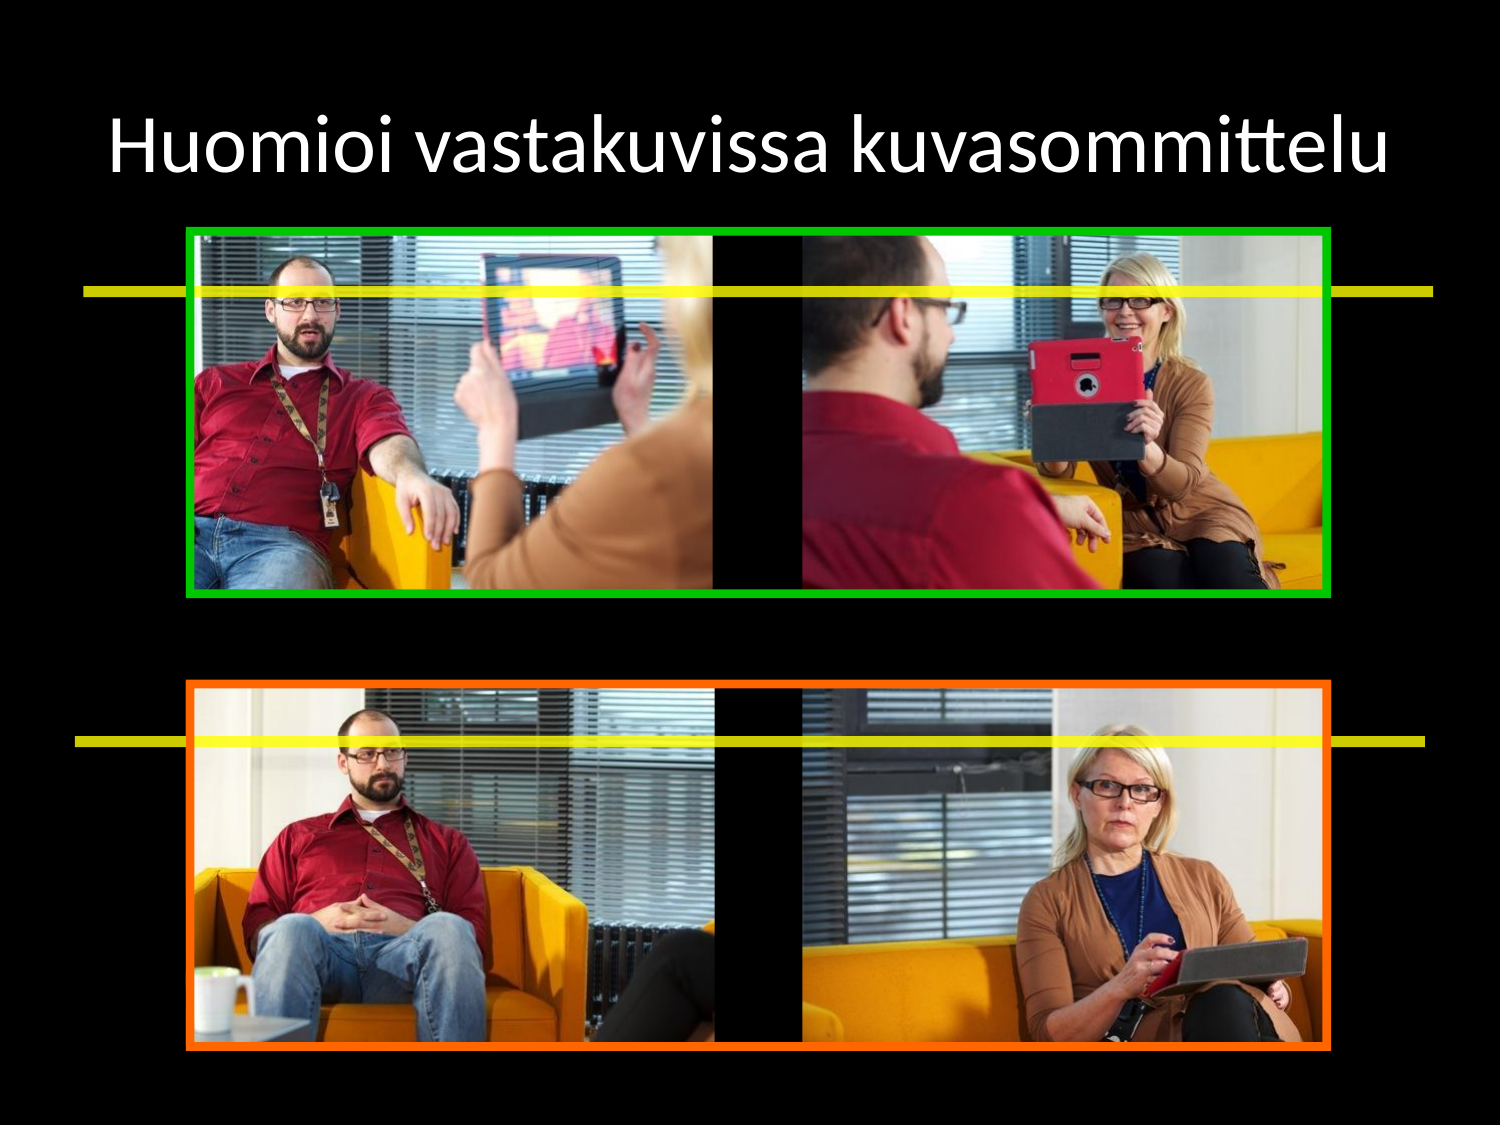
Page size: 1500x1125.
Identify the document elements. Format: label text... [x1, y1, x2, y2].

text_box [802, 748, 1322, 1042]
text_box [802, 236, 1322, 286]
text_box [74, 736, 185, 748]
text_box [195, 736, 1322, 748]
text_box [195, 748, 715, 1042]
title Huomioi vastakuvissa kuvasommittelu [75, 45, 1425, 233]
text_box [83, 286, 185, 298]
text_box [185, 226, 1332, 599]
text_box [195, 689, 715, 736]
text_box [195, 298, 713, 589]
text_box [1332, 286, 1434, 298]
text_box [802, 689, 1322, 736]
text_box [1332, 736, 1425, 748]
text_box [802, 298, 1322, 589]
text_box [195, 286, 1322, 298]
text_box [185, 679, 1332, 1051]
text_box [195, 236, 713, 286]
